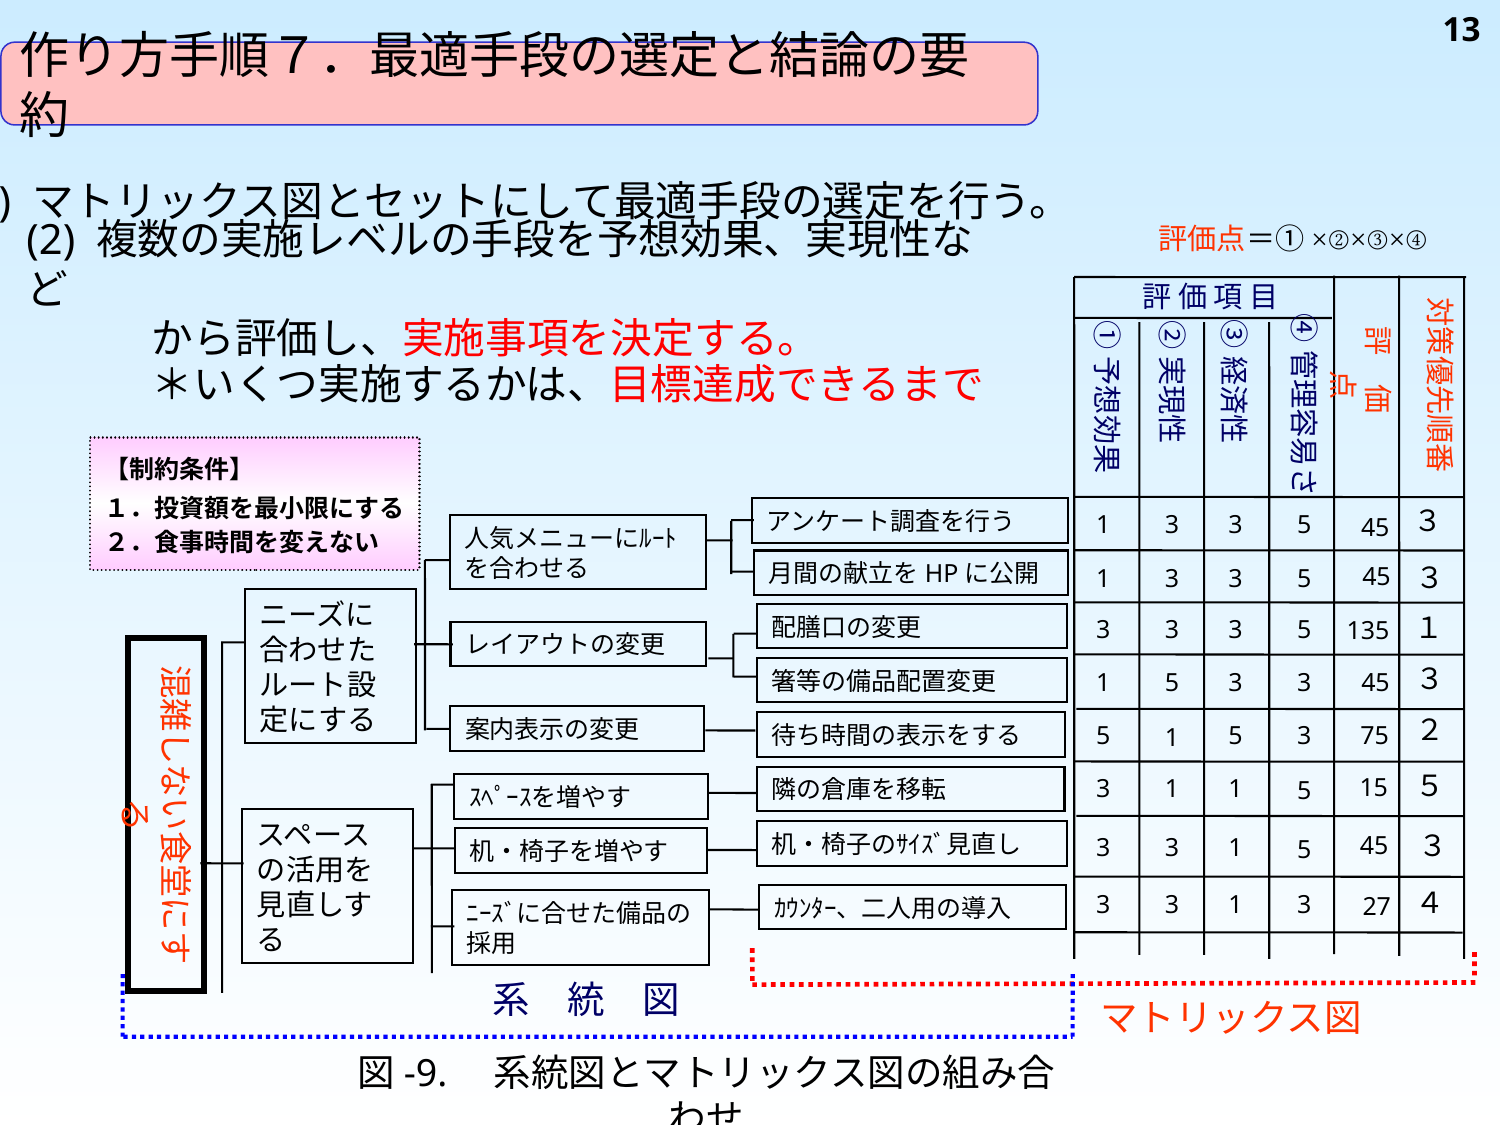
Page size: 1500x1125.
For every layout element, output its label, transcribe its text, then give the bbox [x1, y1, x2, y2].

text_box 5 [1080, 711, 1126, 757]
text_box 3 [1212, 606, 1258, 651]
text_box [122, 973, 1073, 1037]
text_box 3 [1080, 881, 1126, 927]
text_box 5 [1281, 825, 1327, 871]
text_box 3 [1080, 606, 1126, 651]
text_box (1) マトリックス図とセットにして最適手段の選定を行う。 [0, 167, 1086, 232]
text_box 3 [1281, 659, 1327, 704]
text_box 1 [1212, 823, 1258, 869]
text_box 5 [1281, 767, 1327, 813]
text_box 待ち時間の表示をする [756, 711, 1066, 757]
text_box マトリックス図 [1084, 994, 1452, 1091]
text_box 3 [1212, 554, 1258, 600]
text_box 3 [1080, 765, 1126, 811]
text_box 3 [1281, 711, 1327, 757]
text_box ③経済性 [1209, 315, 1275, 448]
text_box 人気メニューにﾙｰﾄを合わせる [450, 514, 706, 590]
text_box 5 [1281, 501, 1327, 546]
text_box 1 [1080, 501, 1126, 546]
text_box 1 [1149, 714, 1195, 759]
text_box 配膳口の変更 [756, 603, 1068, 649]
text_box ﾆｰｽﾞに合せた備品の採用 [452, 890, 710, 965]
text_box 5 [1212, 711, 1258, 757]
text_box 系 統 図 [458, 968, 715, 972]
text_box 月間の献立をHPに公開 [754, 550, 1068, 596]
text_box 評 価 項 目 [1085, 271, 1337, 321]
text_box 3 [1149, 606, 1195, 651]
text_box ５ [1400, 759, 1456, 810]
text_box ニーズに合わせたルート設定にする [244, 588, 416, 744]
text_box 机・椅子のｻｲｽﾞ見直し [756, 821, 1067, 866]
text_box 机・椅子を増やす [454, 827, 707, 873]
text_box 45 [1342, 658, 1409, 704]
text_box ①予想効果 [1075, 316, 1141, 478]
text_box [752, 947, 1478, 985]
text_box 3 [1149, 881, 1195, 927]
text_box ３ [1400, 653, 1454, 703]
text_box アンケート調査を行う [751, 497, 1068, 543]
text_box 1 [1080, 659, 1126, 704]
text_box ３ [1398, 495, 1452, 545]
text_box １ [1399, 602, 1455, 652]
text_box スペースの活用を見直しする [242, 808, 414, 964]
text_box 対策優先順番 [1400, 278, 1466, 492]
text_box 1 [1080, 554, 1126, 600]
text_box 27 [1344, 882, 1409, 928]
text_box 45 [1339, 553, 1400, 599]
text_box 評価点＝①×②×③×④ [1143, 212, 1443, 263]
text_box 3 [1212, 659, 1258, 704]
text_box 5 [1281, 606, 1327, 651]
text_box 1 [1149, 765, 1195, 811]
text_box ｶｳﾝﾀｰ、二人用の導入 [759, 884, 1066, 930]
text_box 45 [1339, 503, 1412, 549]
text_box 75 [1340, 712, 1409, 758]
text_box 隣の倉庫を移転 [756, 766, 1065, 812]
text_box 3 [1281, 881, 1327, 927]
text_box 3 [1212, 501, 1258, 546]
text_box 図-9. 系統図とマトリックス図の組み合わせ [327, 1041, 1086, 1125]
text_box 3 [1149, 823, 1195, 869]
text_box 3 [1149, 501, 1195, 546]
text_box レイアウトの変更 [450, 621, 707, 667]
text_box ２ [1400, 704, 1456, 755]
text_box ３ [1400, 552, 1456, 602]
text_box 混雑しない食堂にする [127, 638, 205, 972]
text_box 1 [1212, 765, 1258, 811]
text_box 15 [1342, 764, 1400, 810]
text_box 【制約条件】 １．投資額を最小限にする ２．食事時間を変えない [89, 437, 420, 570]
text_box 1 [1212, 881, 1258, 927]
text_box 45 [1340, 822, 1403, 867]
text_box ４ [1400, 876, 1456, 927]
text_box 3 [1080, 823, 1126, 869]
text_box 箸等の備品配置変更 [756, 657, 1068, 703]
text_box ④管理容易さ [1272, 310, 1338, 500]
text_box 135 [1331, 607, 1405, 653]
text_box 5 [1281, 554, 1327, 600]
text_box 作り方手順７．最適手段の選定と結論の要約 [0, 42, 1038, 125]
text_box 評 価 点 [1338, 306, 1404, 464]
text_box 13 [1423, 0, 1497, 56]
text_box (2) 複数の実施レベルの手段を予想効果、実現性など から評価し、実施事項を決定する。 ＊いくつ実施するかは、目標達成できるまで [11, 205, 1010, 412]
text_box 5 [1149, 659, 1195, 704]
text_box ３ [1403, 820, 1459, 870]
text_box 3 [1149, 554, 1195, 600]
text_box 案内表示の変更 [450, 706, 704, 751]
text_box ②実現性 [1140, 316, 1206, 449]
text_box ｽﾍﾟｰｽを増やす [454, 773, 708, 819]
